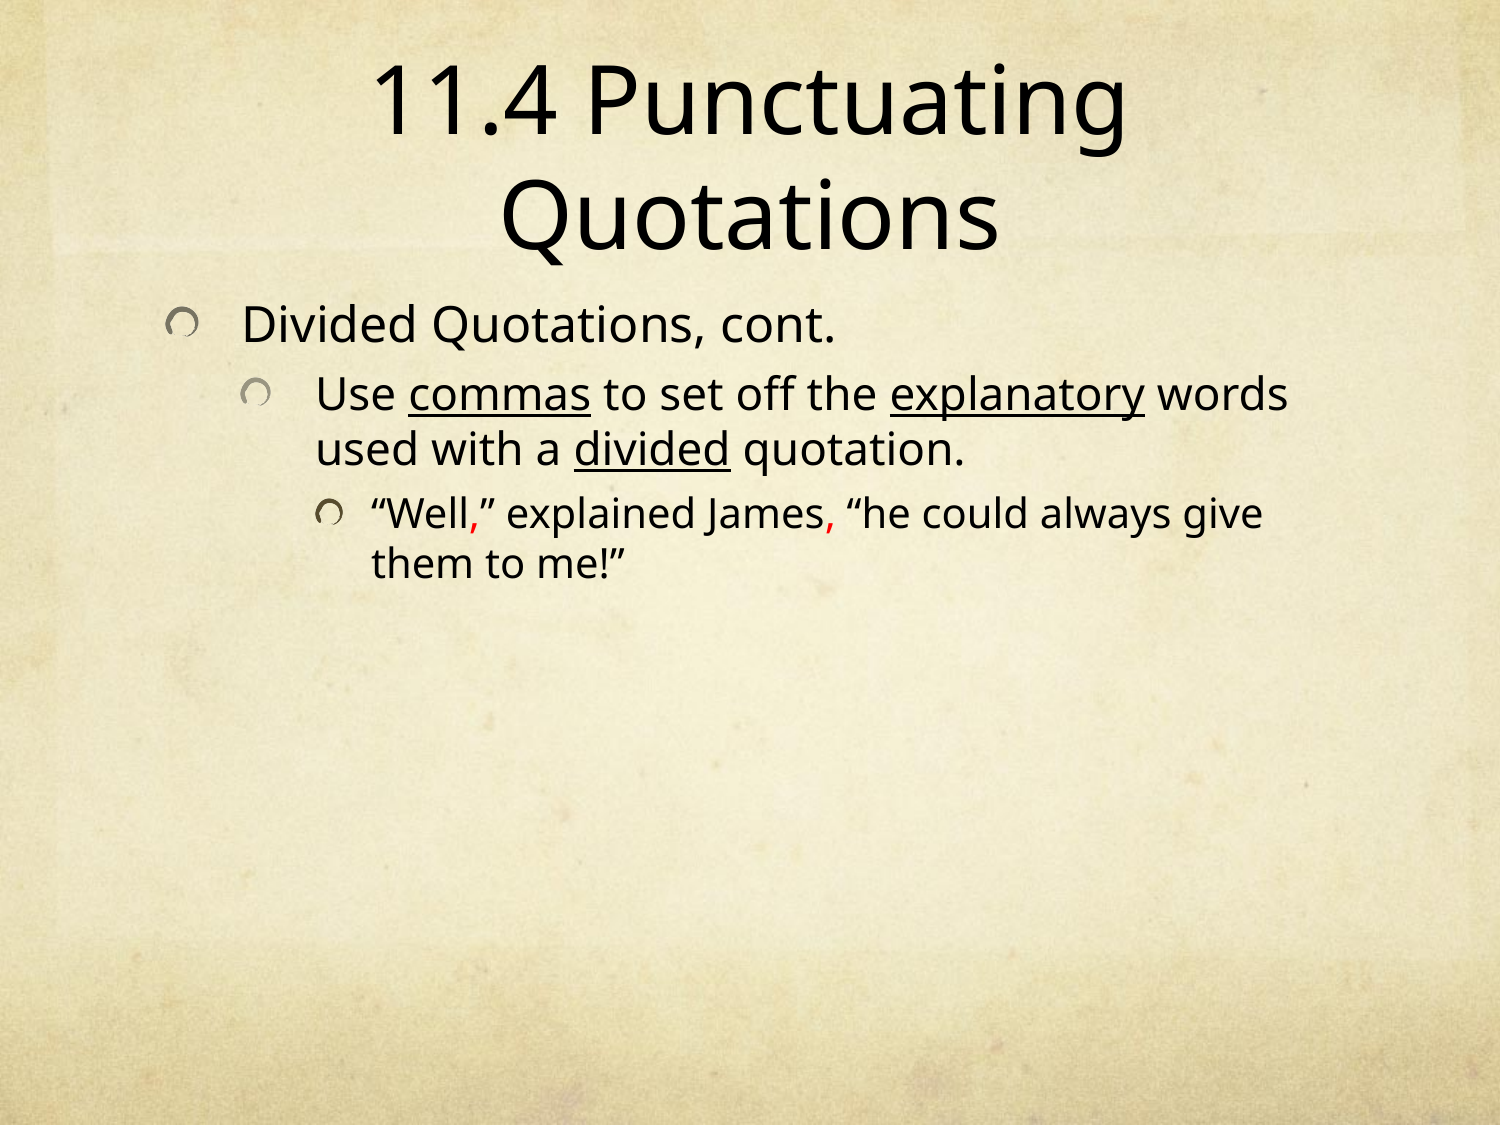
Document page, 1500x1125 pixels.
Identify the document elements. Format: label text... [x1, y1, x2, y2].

picture [0, 0, 1500, 1125]
list Divided Quotations, cont. Use commas to set off the explanatory words used with a divided quotation. “Well,” explained James, “he could always give them to me!” [150, 284, 1350, 950]
title 11.4 Punctuating Quotations [150, 82, 1350, 225]
